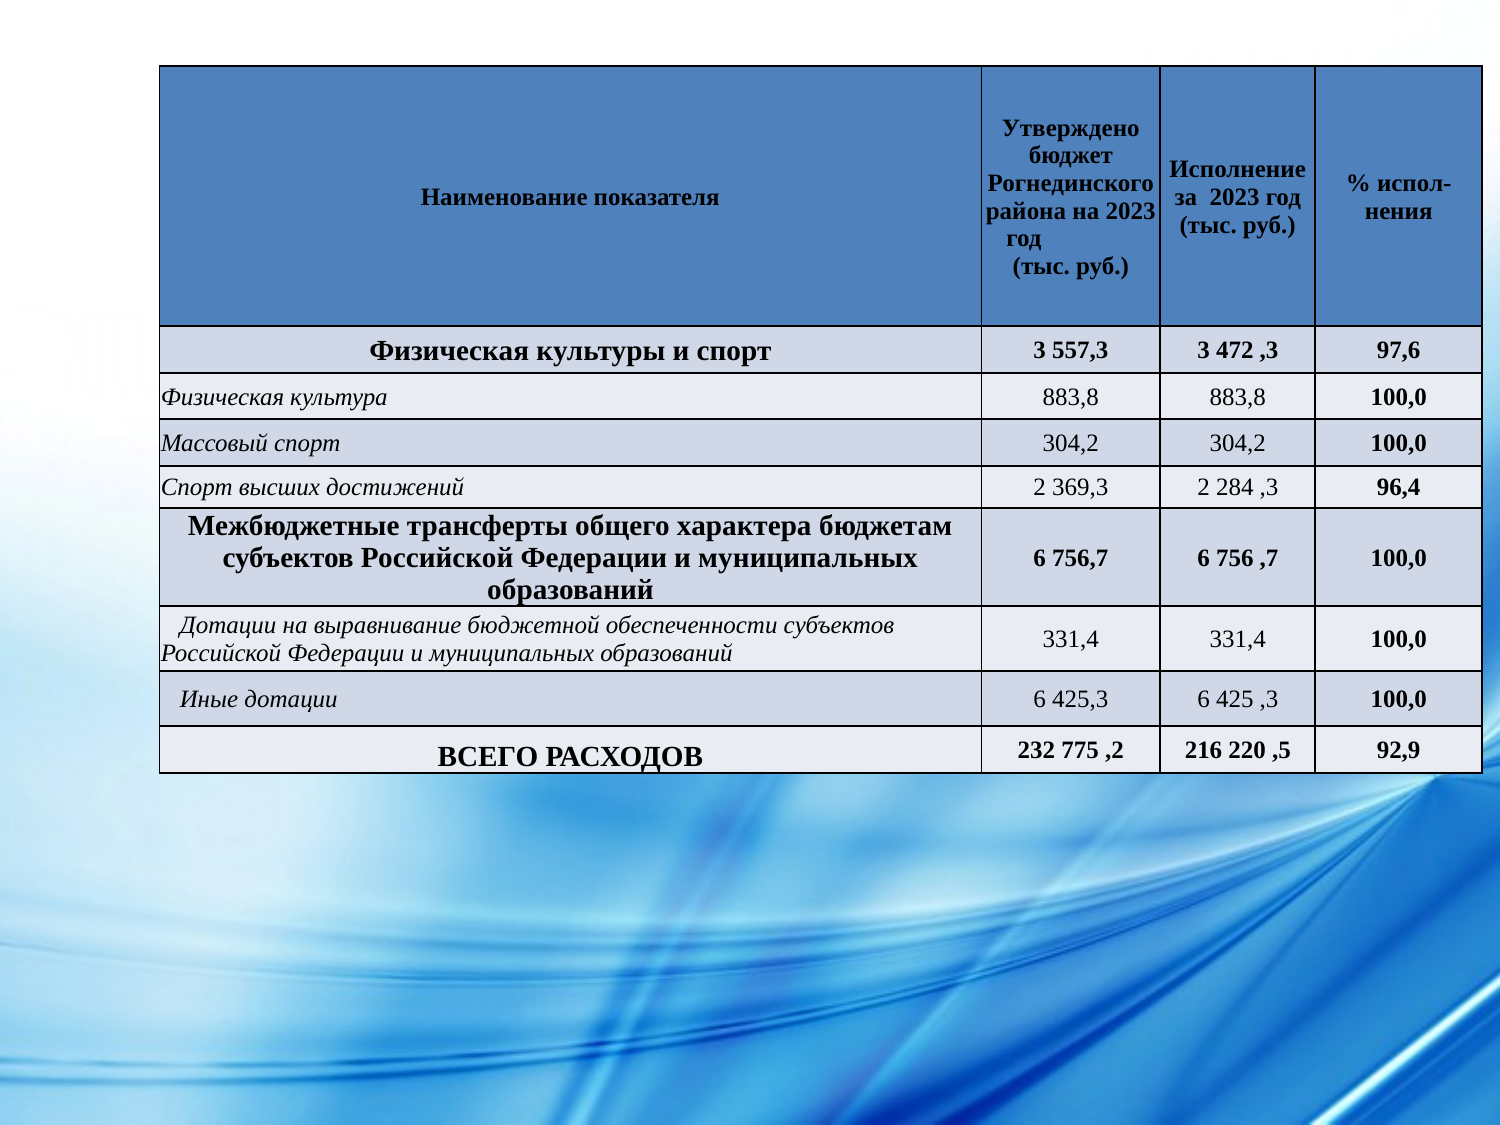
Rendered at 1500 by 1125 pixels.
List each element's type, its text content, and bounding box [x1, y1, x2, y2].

table_cell 92,9 [1316, 727, 1481, 772]
table_cell Спорт высших достижений [160, 467, 981, 507]
table_cell 100,0 [1316, 420, 1481, 465]
table_cell 331,4 [982, 607, 1159, 670]
table_cell 3 472 ,3 [1161, 327, 1314, 372]
table_cell 6 425,3 [982, 672, 1159, 725]
table_cell Физическая культуры и спорт [160, 327, 981, 372]
table_header Исполнение за 2023 год (тыс. руб.) [1161, 67, 1314, 325]
table_cell 100,0 [1316, 374, 1481, 418]
table_cell 216 220 ,5 [1161, 727, 1314, 772]
table_cell Иные дотации [160, 672, 981, 725]
table_header Утверждено бюджет Рогнединского района на 2023 год (тыс. руб.) [982, 67, 1159, 325]
table_cell 304,2 [1161, 420, 1314, 465]
table_cell ВСЕГО РАСХОДОВ [160, 727, 981, 772]
table_cell 97,6 [1316, 327, 1481, 372]
picture [0, 0, 1500, 1125]
table_cell 883,8 [982, 374, 1159, 418]
table_cell Физическая культура [160, 374, 981, 418]
table_cell 96,4 [1316, 467, 1481, 507]
table_cell 100,0 [1316, 509, 1481, 605]
table_cell 6 756 ,7 [1161, 509, 1314, 605]
table_cell 883,8 [1161, 374, 1314, 418]
table_cell Межбюджетные трансферты общего характера бюджетам субъектов Российской Федерации и муниципальных образований [160, 509, 981, 605]
table_cell 6 756,7 [982, 509, 1159, 605]
table_cell Массовый спорт [160, 420, 981, 465]
table_cell 304,2 [982, 420, 1159, 465]
table_cell 232 775 ,2 [982, 727, 1159, 772]
table_cell Дотации на выравнивание бюджетной обеспеченности субъектов Российской Федерации и муниципальных образований [160, 607, 981, 670]
table_cell 3 557,3 [982, 327, 1159, 372]
table_cell 100,0 [1316, 607, 1481, 670]
table_cell 100,0 [1316, 672, 1481, 725]
table_header % испол-нения [1316, 67, 1481, 325]
table_cell 331,4 [1161, 607, 1314, 670]
table_cell 2 284 ,3 [1161, 467, 1314, 507]
table_header Наименование показателя [160, 67, 981, 325]
table_cell 6 425 ,3 [1161, 672, 1314, 725]
table_cell 2 369,3 [982, 467, 1159, 507]
